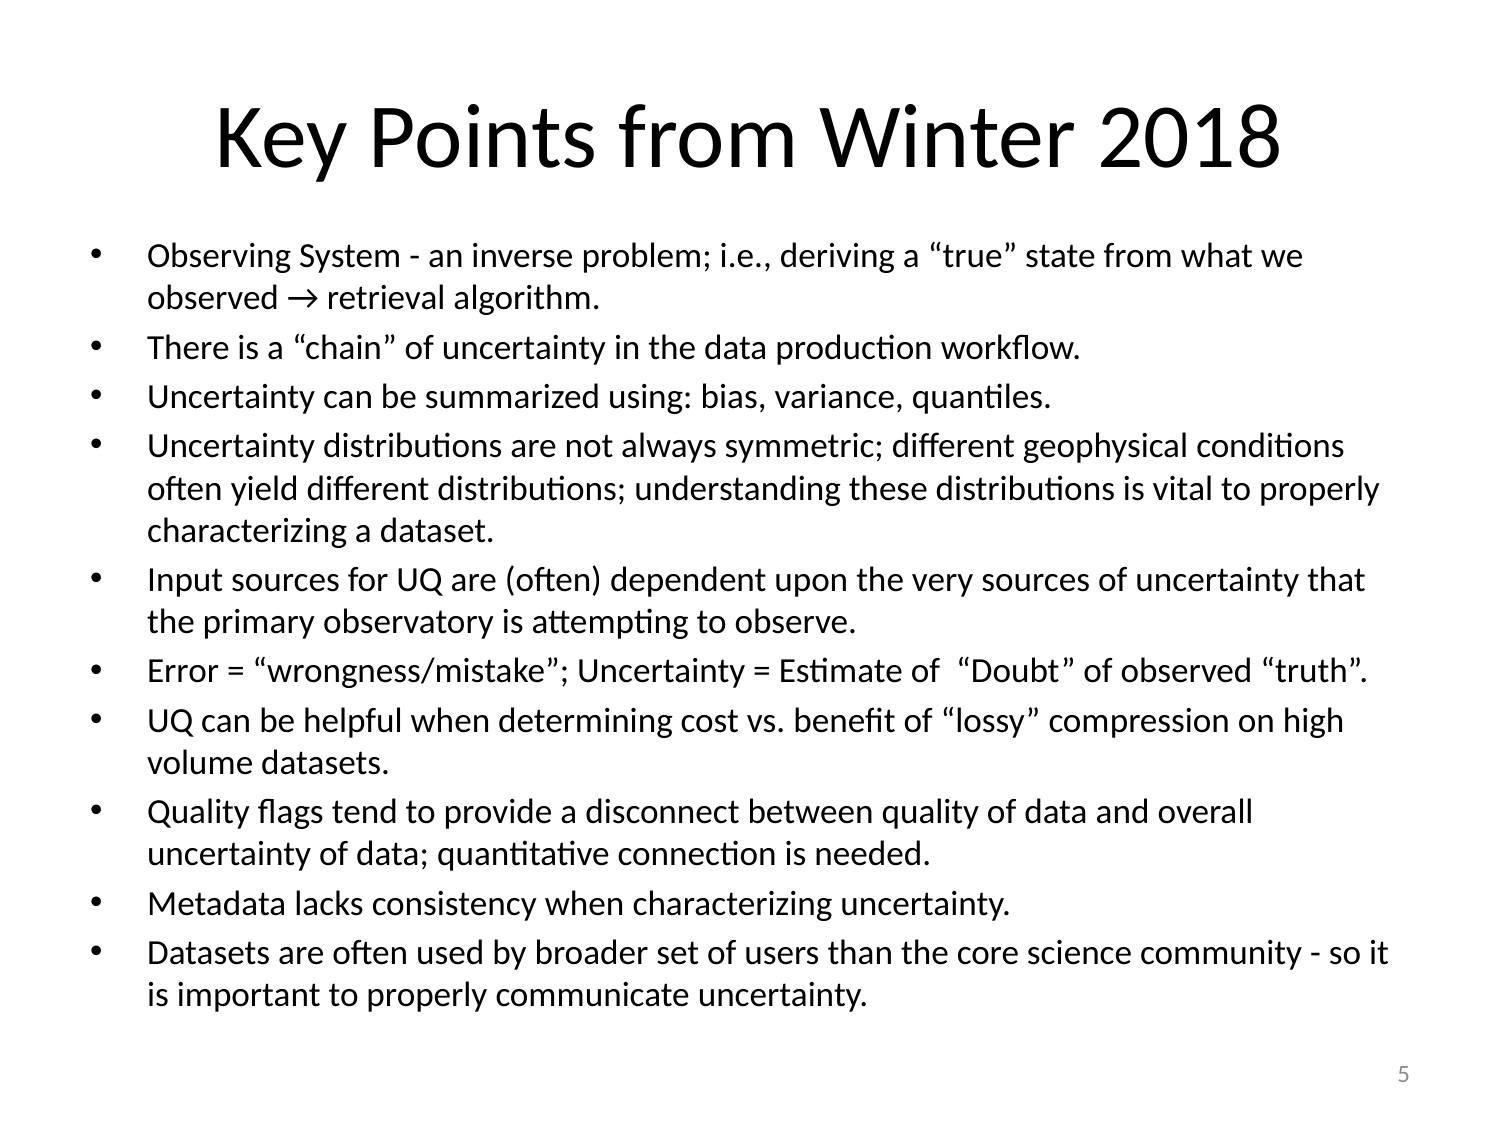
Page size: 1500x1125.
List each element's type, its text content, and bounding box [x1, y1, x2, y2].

slide_number 5 [1074, 1042, 1425, 1103]
title Key Points from Winter 2018 [75, 37, 1425, 224]
list Observing System - an inverse problem; i.e., deriving a “true” state from what we observed → retrieval algorithm. There is a “chain” of uncertainty in the data production workflow. Uncertainty can be summarized using: bias, variance, quantiles. Uncertainty distributions are not always symmetric; different geophysical conditions often yield different distributions; understanding these distributions is vital to properly characterizing a dataset. Input sources for UQ are (often) dependent upon the very sources of uncertainty that the primary observatory is attempting to observe. Error = “wrongness/mistake”; Uncertainty = Estimate of “Doubt” of observed “truth”. UQ can be helpful when determining cost vs. benefit of “lossy” compression on high volume datasets. Quality flags tend to provide a disconnect between quality of data and overall uncertainty of data; quantitative connection is needed. Metadata lacks consistency when characterizing uncertainty. Datasets are often used by broader set of users than the core science community - so it is important to properly communicate uncertainty. [75, 224, 1425, 1025]
